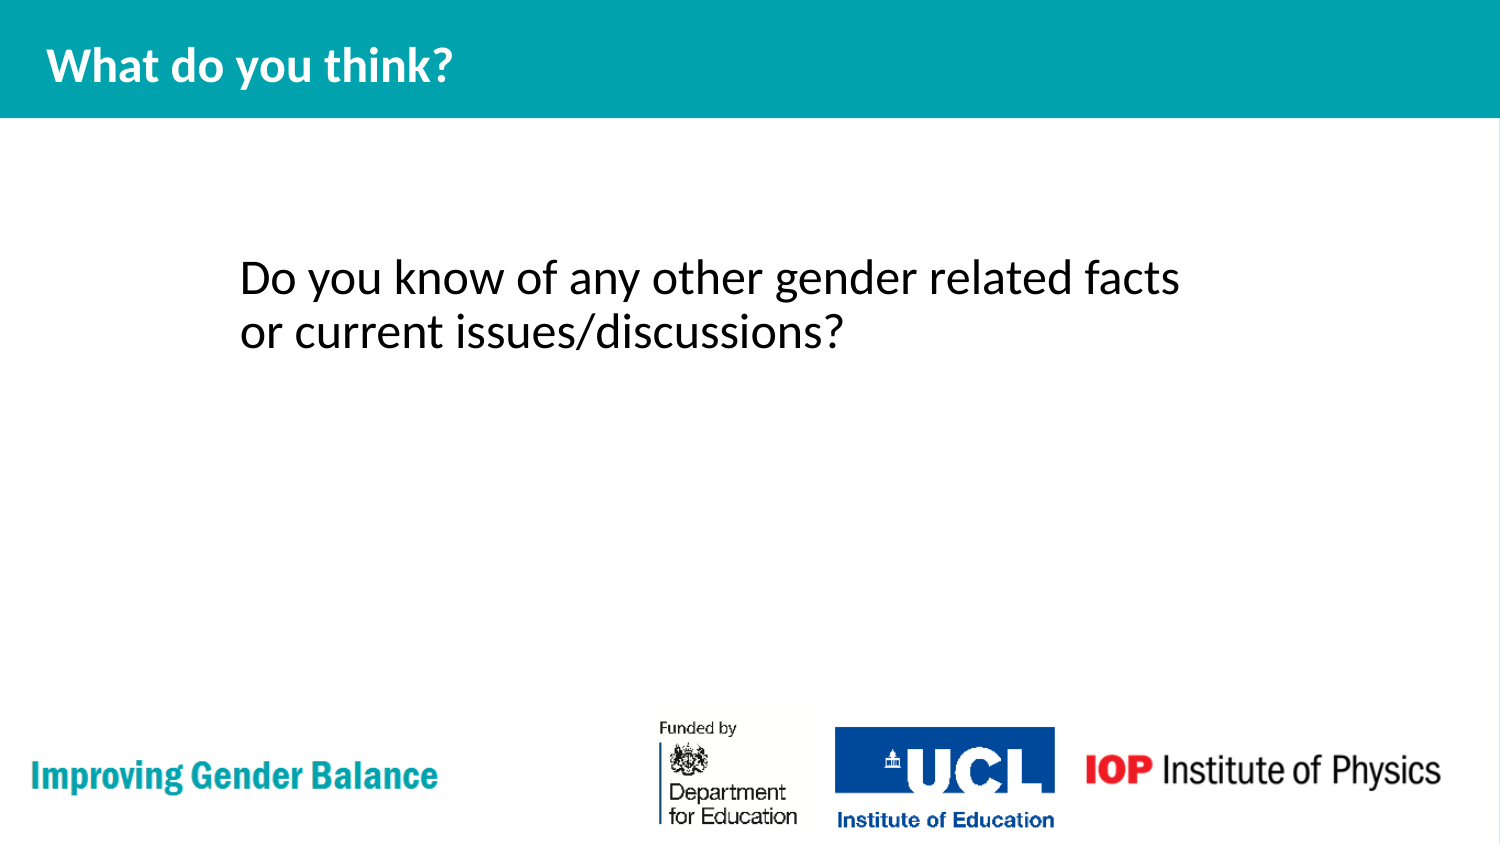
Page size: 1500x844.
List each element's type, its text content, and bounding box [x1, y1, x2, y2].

list Do you know of any other gender related facts or current issues/discussions? [225, 243, 1239, 645]
title What do you think? [31, 31, 1382, 101]
picture [0, 0, 1500, 844]
